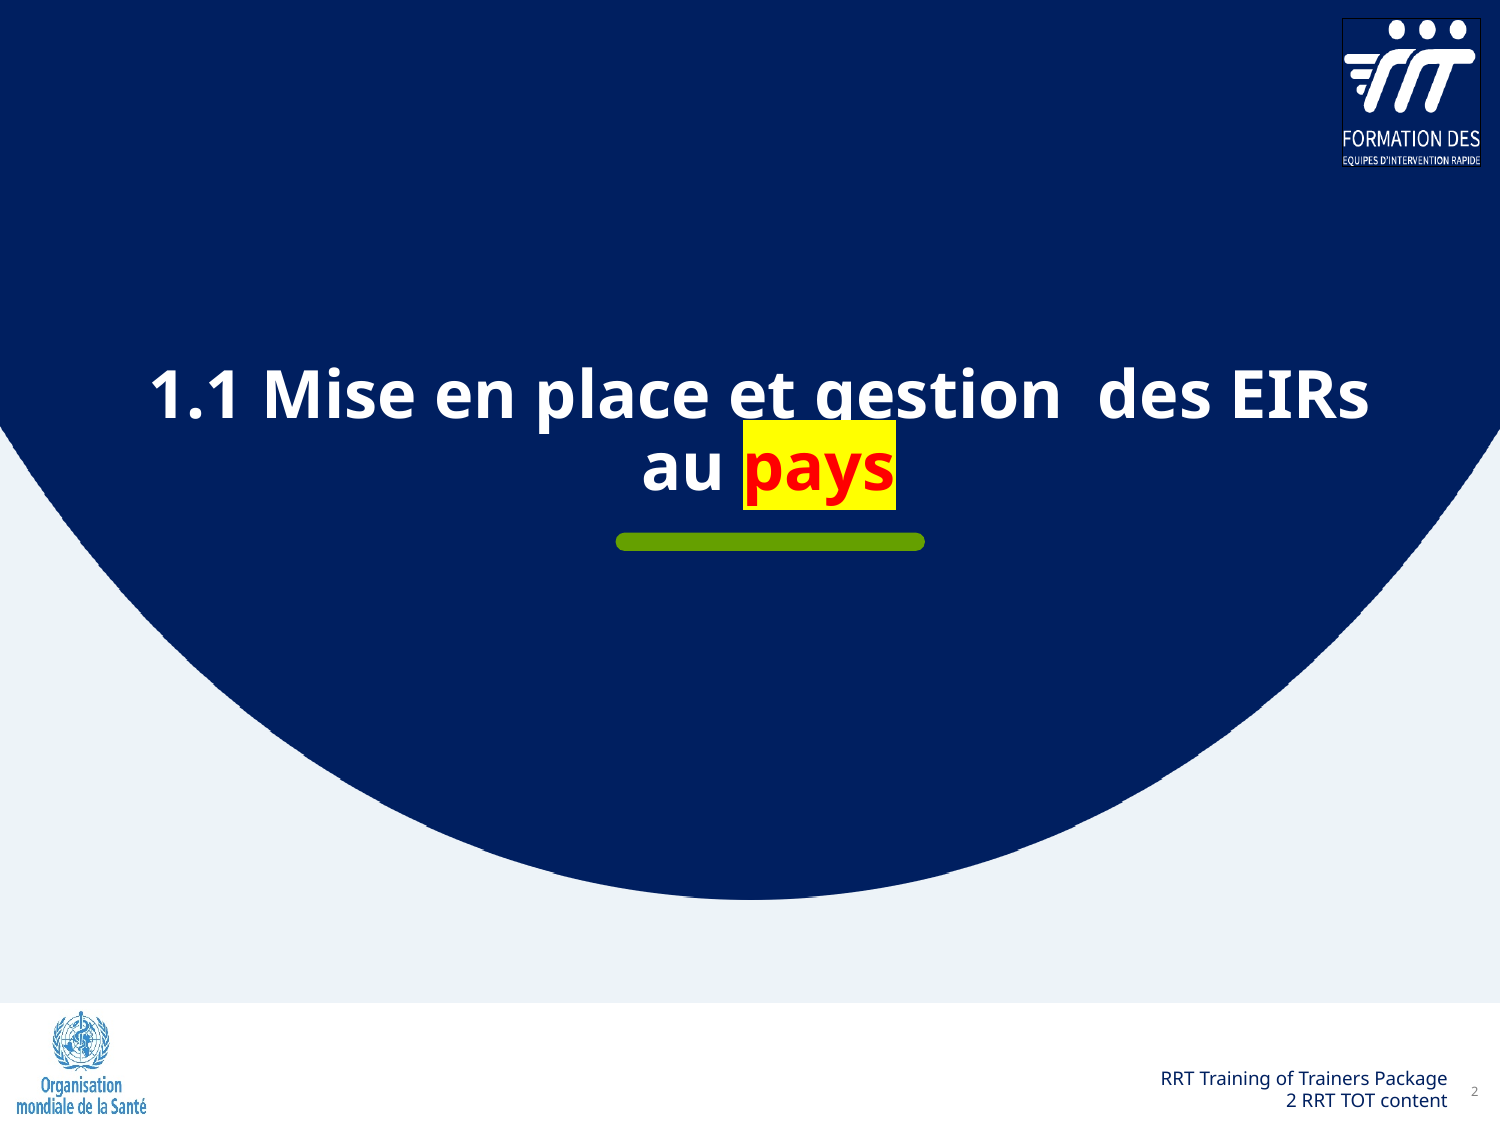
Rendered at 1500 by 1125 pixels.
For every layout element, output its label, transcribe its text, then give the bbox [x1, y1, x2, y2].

title 1.1 Mise en place et gestion des EIRs au pays [93, 308, 1445, 558]
picture [15, 1009, 147, 1115]
picture [0, 0, 1500, 1003]
